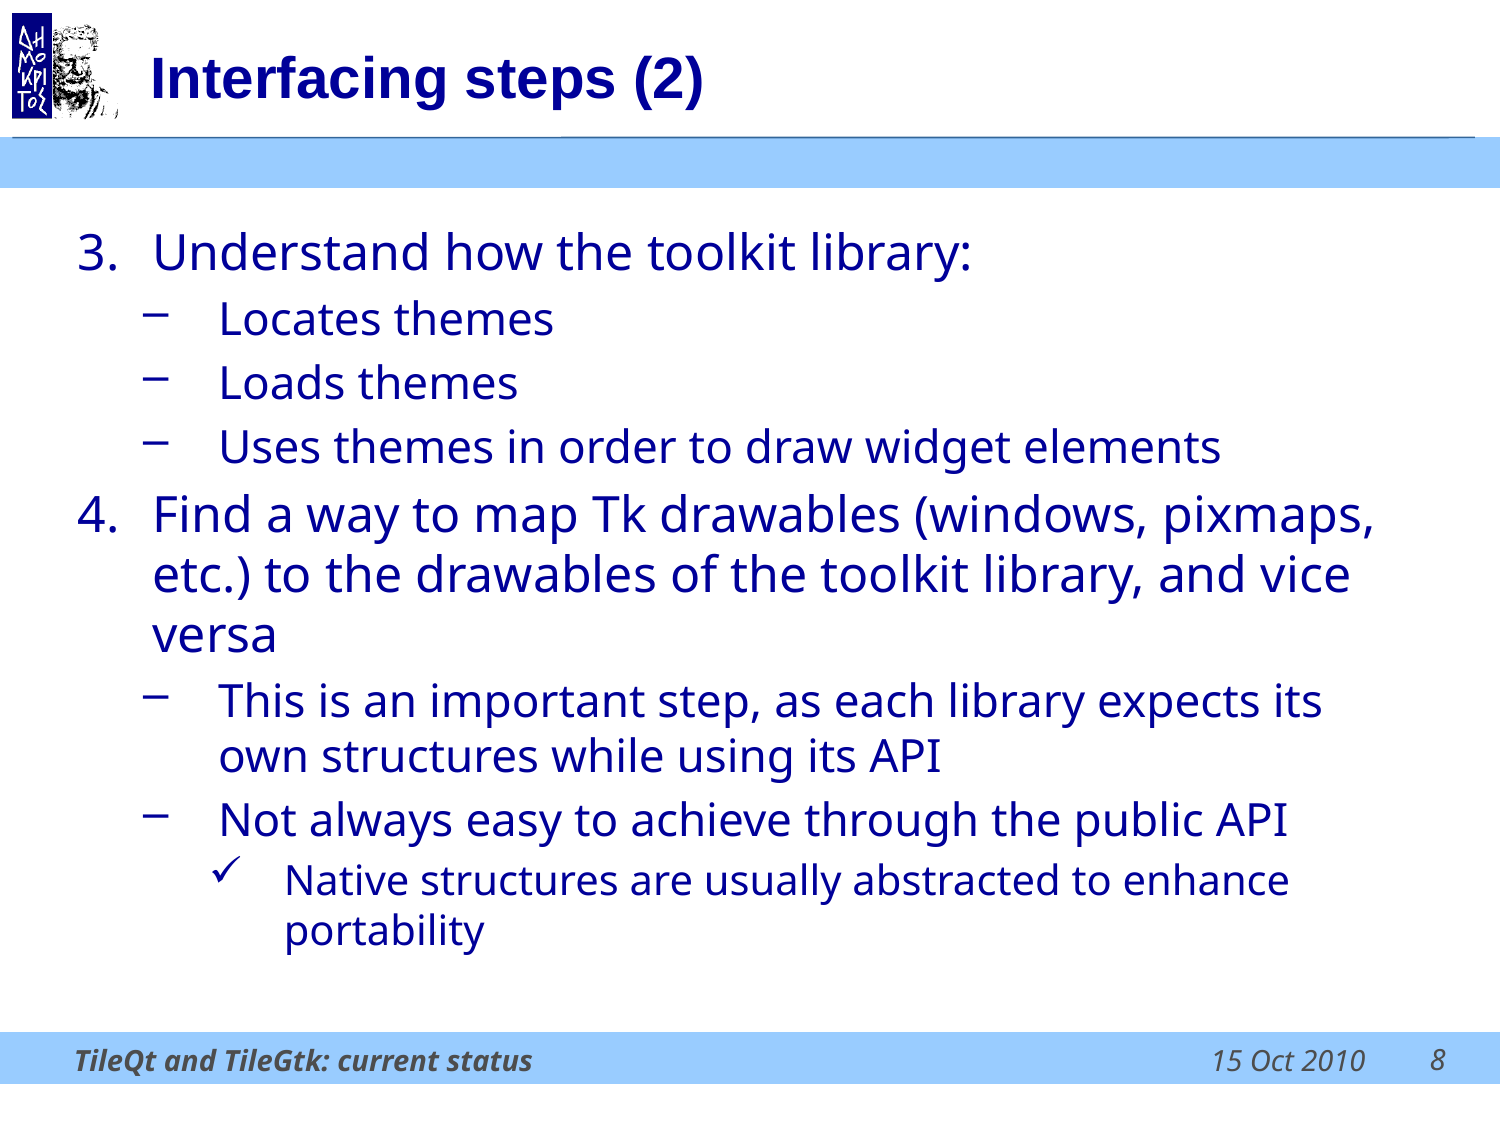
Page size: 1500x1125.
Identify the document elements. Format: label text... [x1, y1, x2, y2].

title Interfacing steps (2) [135, 12, 1476, 138]
picture [11, 13, 118, 120]
footer TileQt and TileGtk: current status [58, 1034, 1190, 1086]
slide_number 8 [1399, 1033, 1476, 1084]
list Understand how the toolkit library: Locates themes Loads themes Uses themes in order to draw widget elements Find a way to map Tk drawables (windows, pixmaps, etc.) to the drawables of the toolkit library, and vice versa This is an important step, as each library expects its own structures while using its API Not always easy to achieve through the public API Native structures are usually abstracted to enhance portability [62, 212, 1438, 1001]
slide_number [1190, 1034, 1381, 1086]
